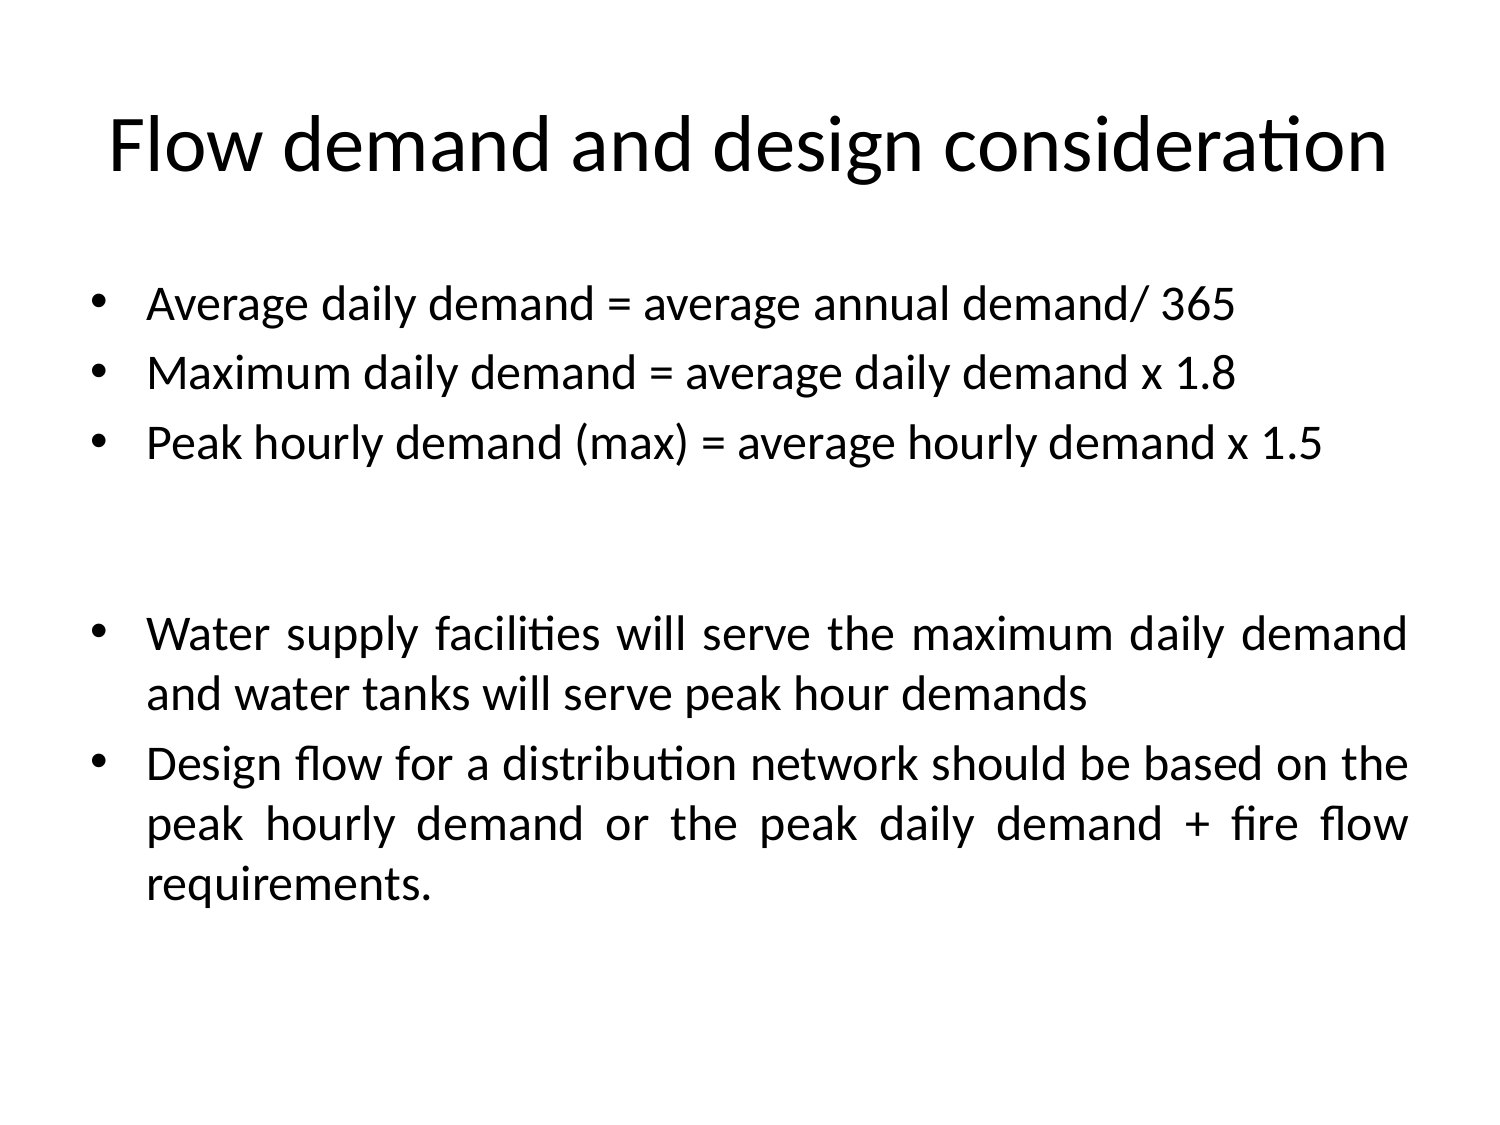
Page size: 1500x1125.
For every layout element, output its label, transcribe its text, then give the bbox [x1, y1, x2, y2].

title Flow demand and design consideration [75, 45, 1425, 233]
list Average daily demand = average annual demand/ 365 Maximum daily demand = average daily demand x 1.8 Peak hourly demand (max) = average hourly demand x 1.5 Water supply facilities will serve the maximum daily demand and water tanks will serve peak hour demands Design flow for a distribution network should be based on the peak hourly demand or the peak daily demand + fire flow requirements. [75, 262, 1425, 1005]
